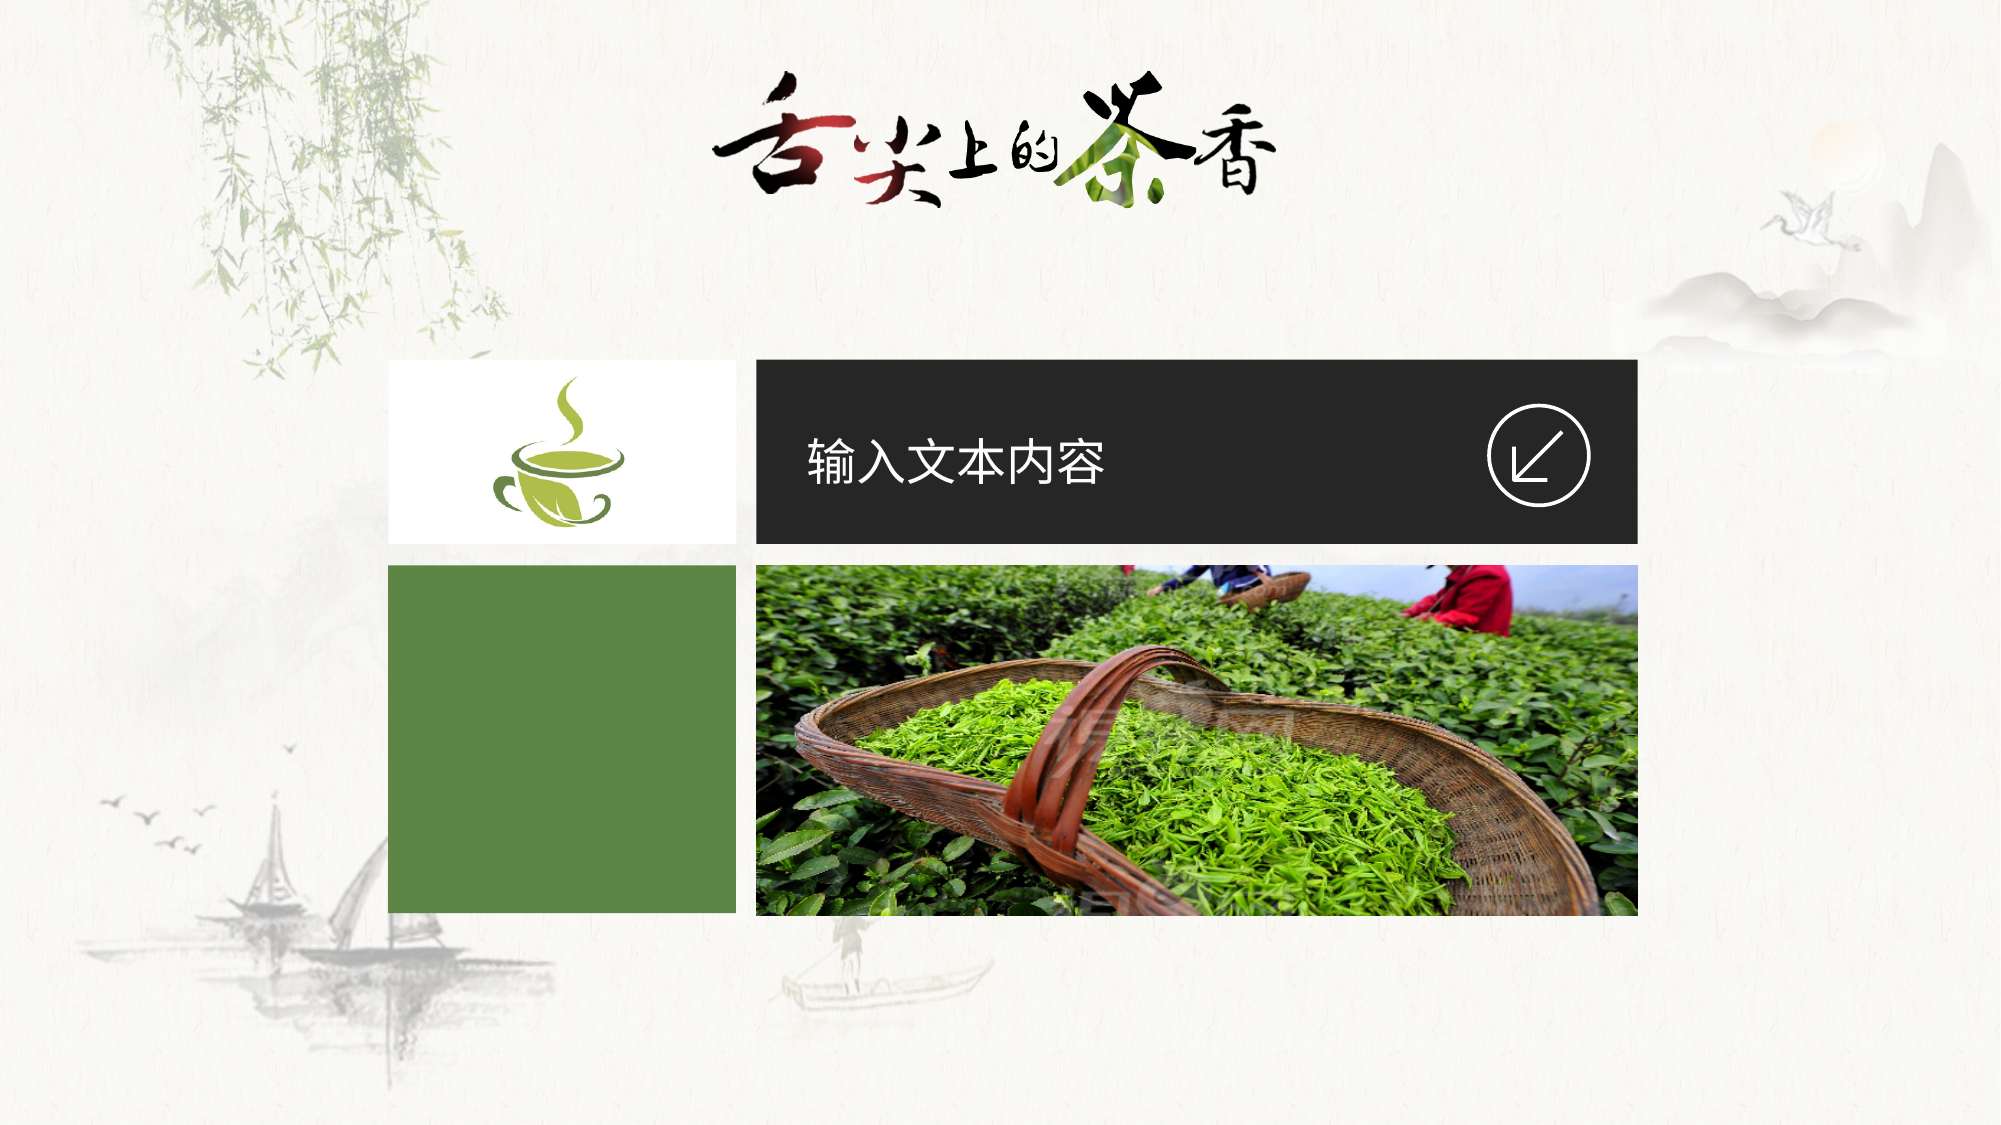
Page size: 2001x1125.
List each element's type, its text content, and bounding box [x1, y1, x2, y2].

text_box 输入文本内容 [791, 422, 1122, 498]
text_box [777, 375, 1117, 546]
picture [697, 11, 1303, 223]
picture [756, 565, 1638, 916]
text_box [1487, 403, 1591, 508]
text_box [388, 359, 737, 544]
text_box [756, 359, 1638, 544]
picture [454, 373, 659, 534]
text_box [388, 565, 736, 914]
